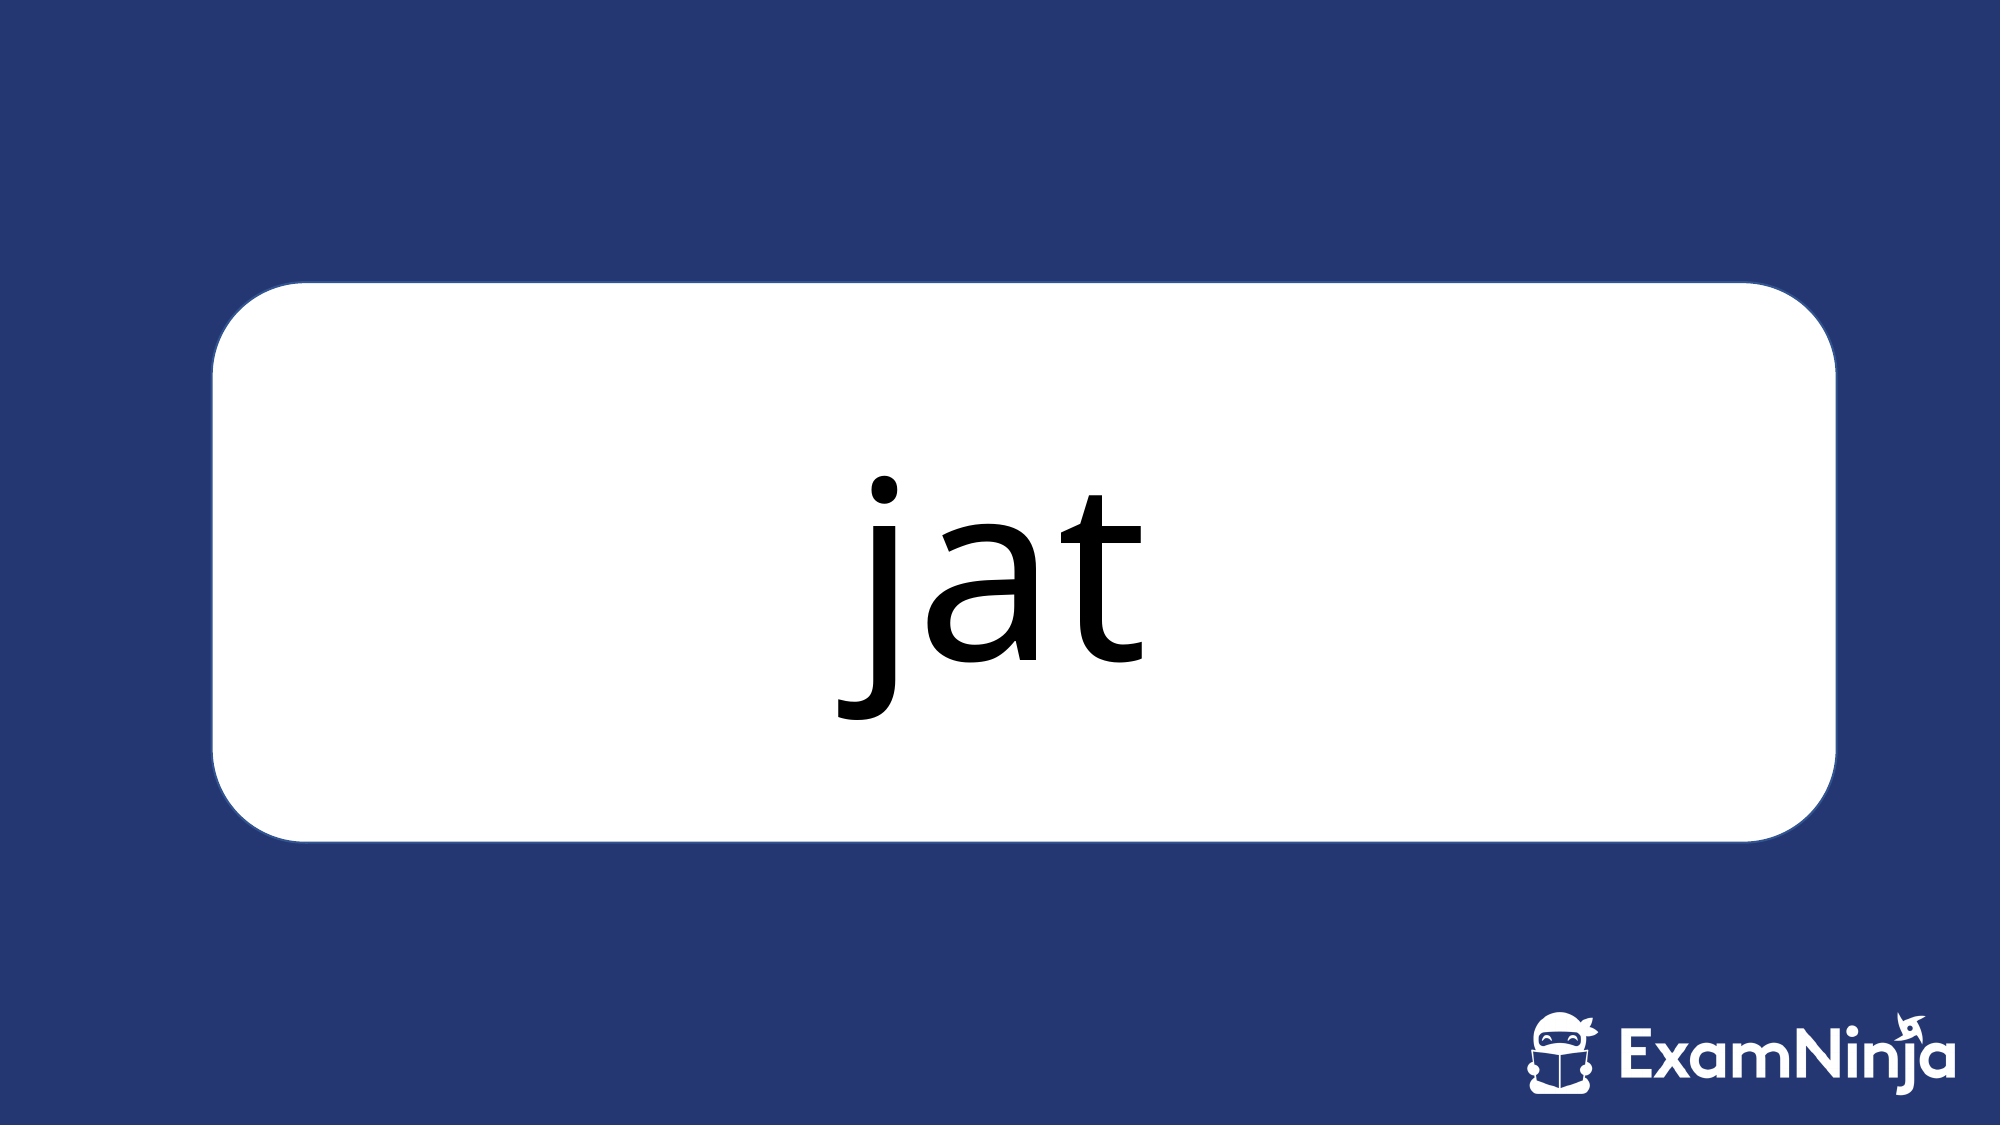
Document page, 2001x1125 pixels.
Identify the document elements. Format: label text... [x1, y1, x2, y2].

text_box [210, 719, 1838, 844]
text_box jat [143, 403, 1857, 719]
picture [1501, 1003, 1979, 1102]
text_box [210, 281, 1838, 403]
